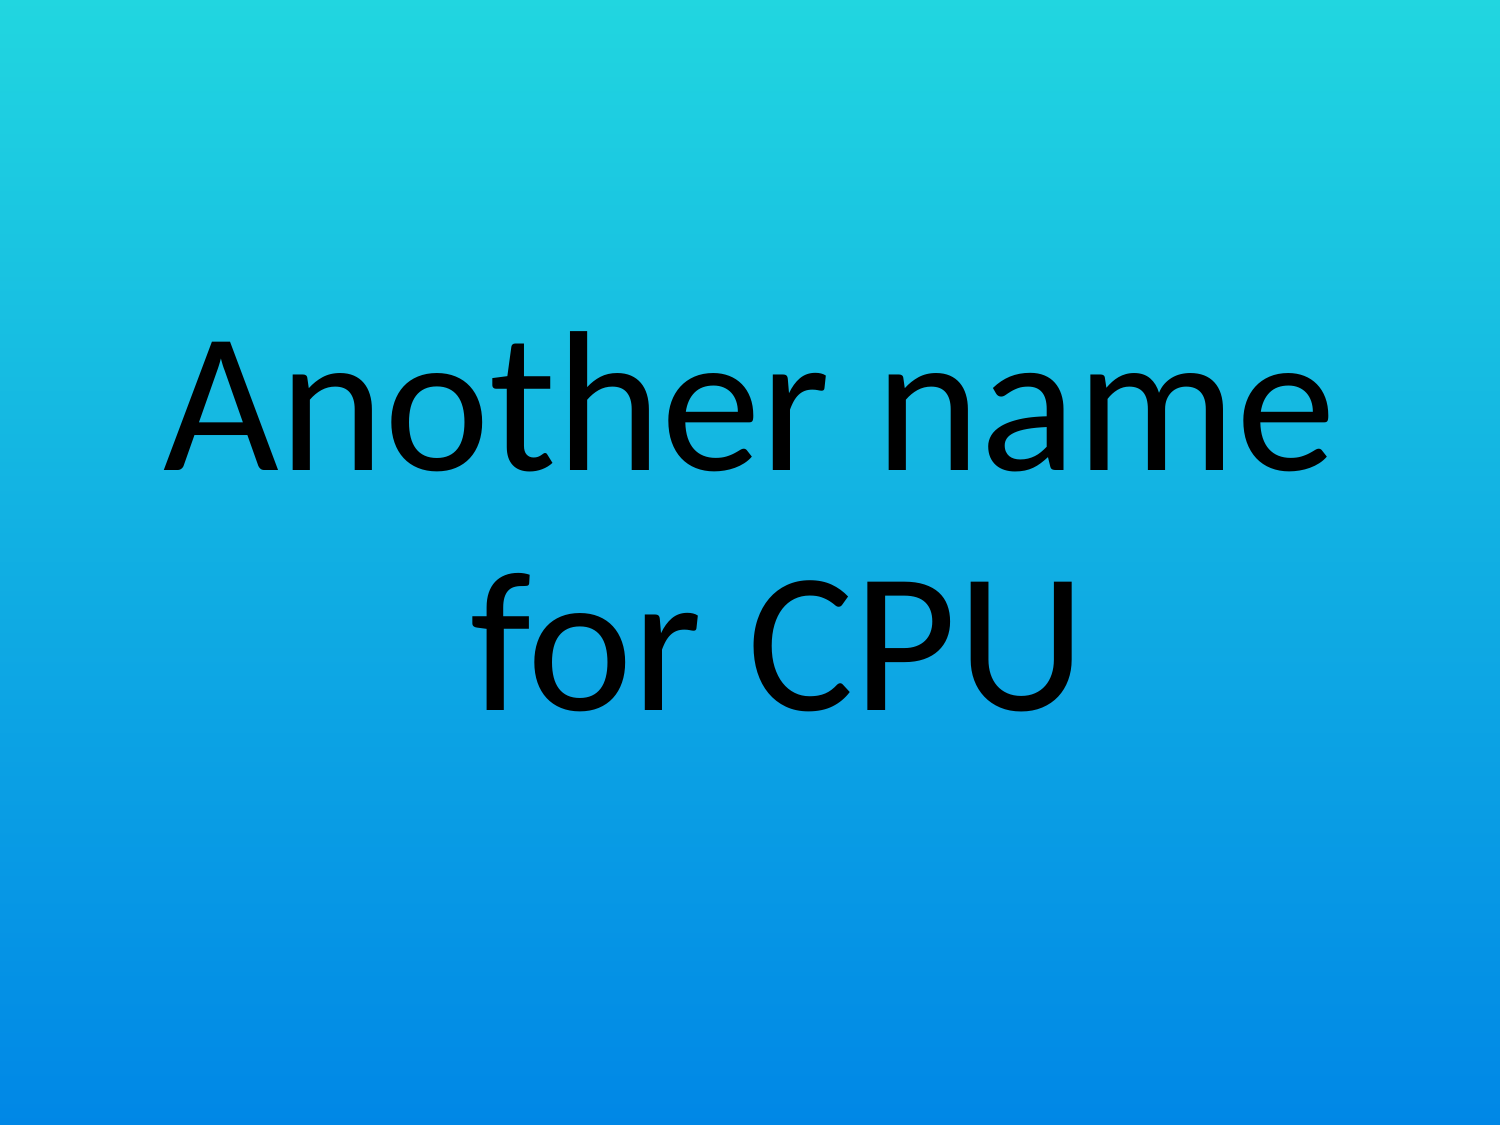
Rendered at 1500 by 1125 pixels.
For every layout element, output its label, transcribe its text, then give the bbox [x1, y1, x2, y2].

list Another name for CPU [75, 262, 1425, 1005]
